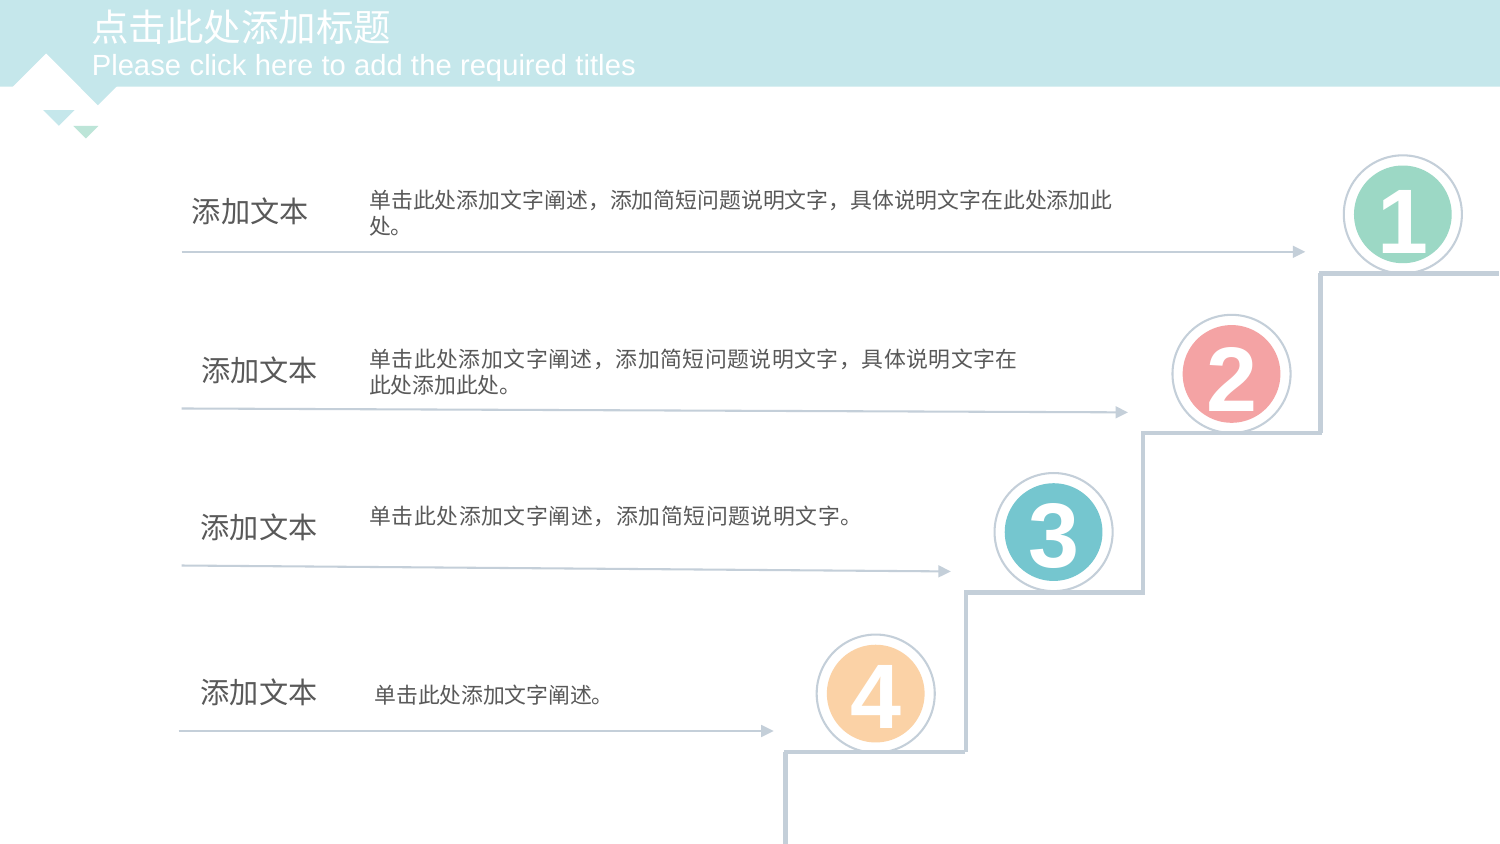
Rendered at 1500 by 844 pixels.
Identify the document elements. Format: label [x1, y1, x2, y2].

text_box [1172, 312, 1291, 439]
text_box [157, 178, 1306, 253]
text_box [1343, 154, 1463, 282]
text_box [165, 337, 1129, 413]
text_box [994, 468, 1113, 595]
text_box [165, 666, 774, 732]
text_box [816, 629, 935, 757]
text_box [76, 0, 653, 90]
text_box [165, 495, 951, 572]
